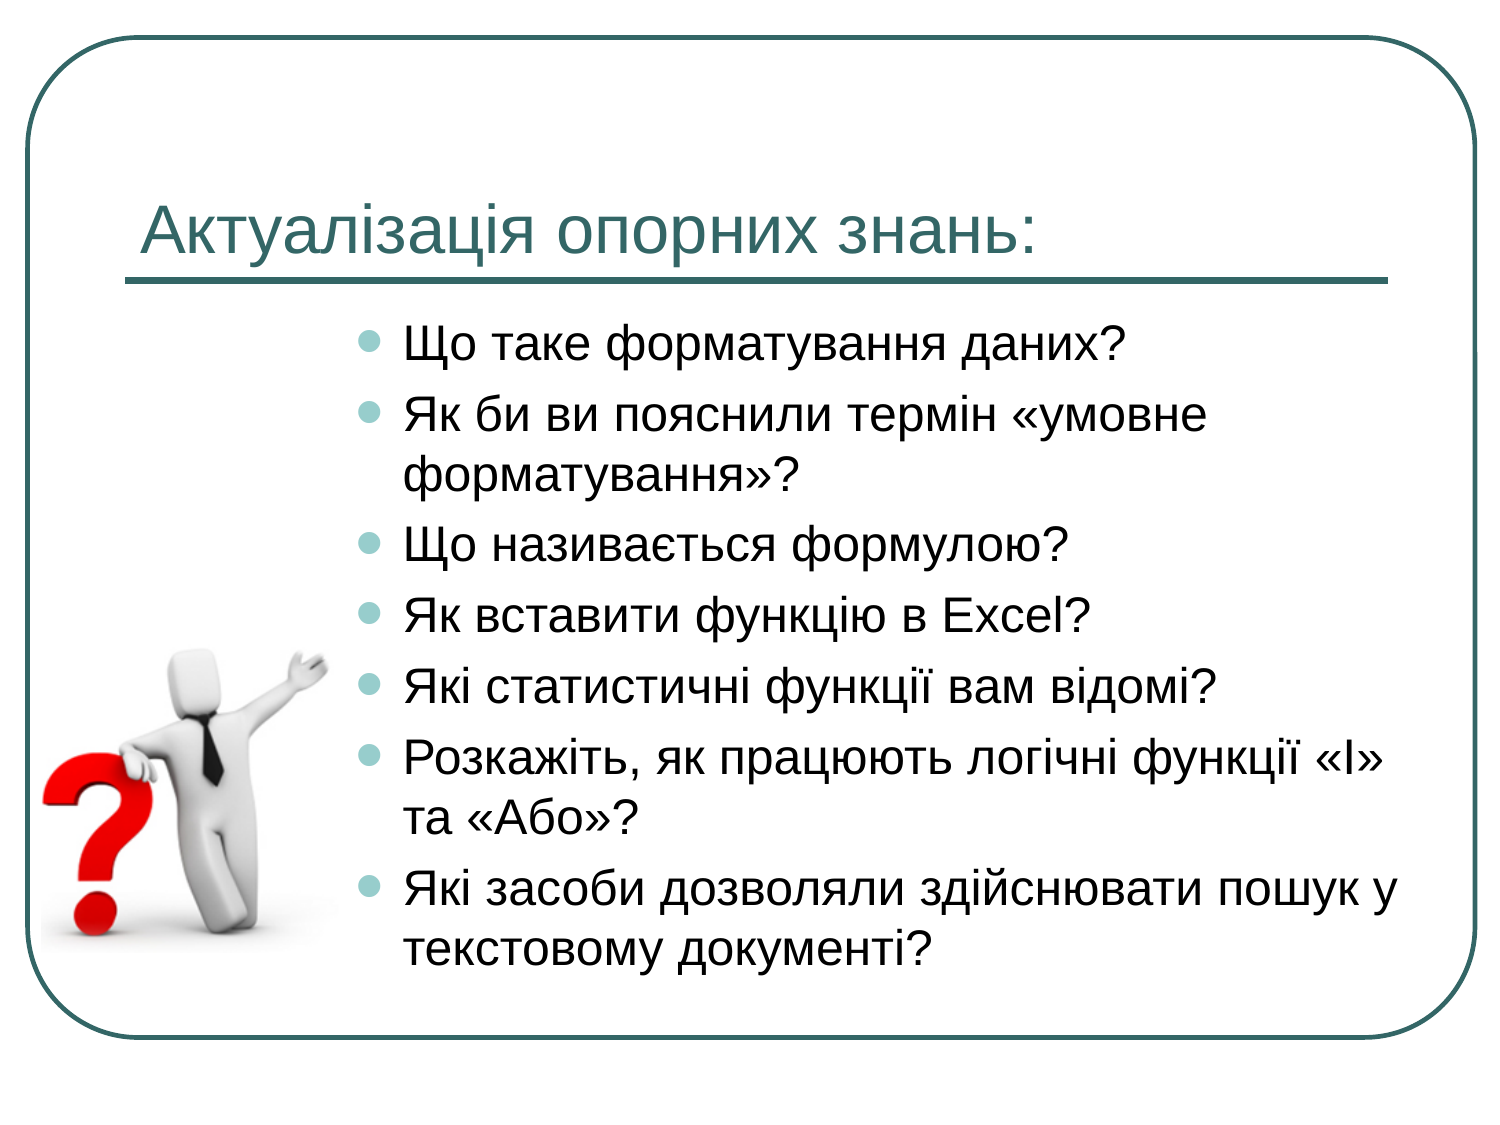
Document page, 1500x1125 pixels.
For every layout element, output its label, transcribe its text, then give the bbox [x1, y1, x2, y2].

title Актуалізація опорних знань: [125, 87, 1388, 275]
text_box [41, 633, 339, 953]
list Що таке форматування даних? Як би ви пояснили термін «умовне форматування»? Що називається формулою? Як вставити функцію в Excel? Які статистичні функції вам відомі? Розкажіть, як працюють логічні функції «І» та «Або»? Які засоби дозволяли здійснювати пошук у текстовому документі? [265, 302, 1459, 966]
